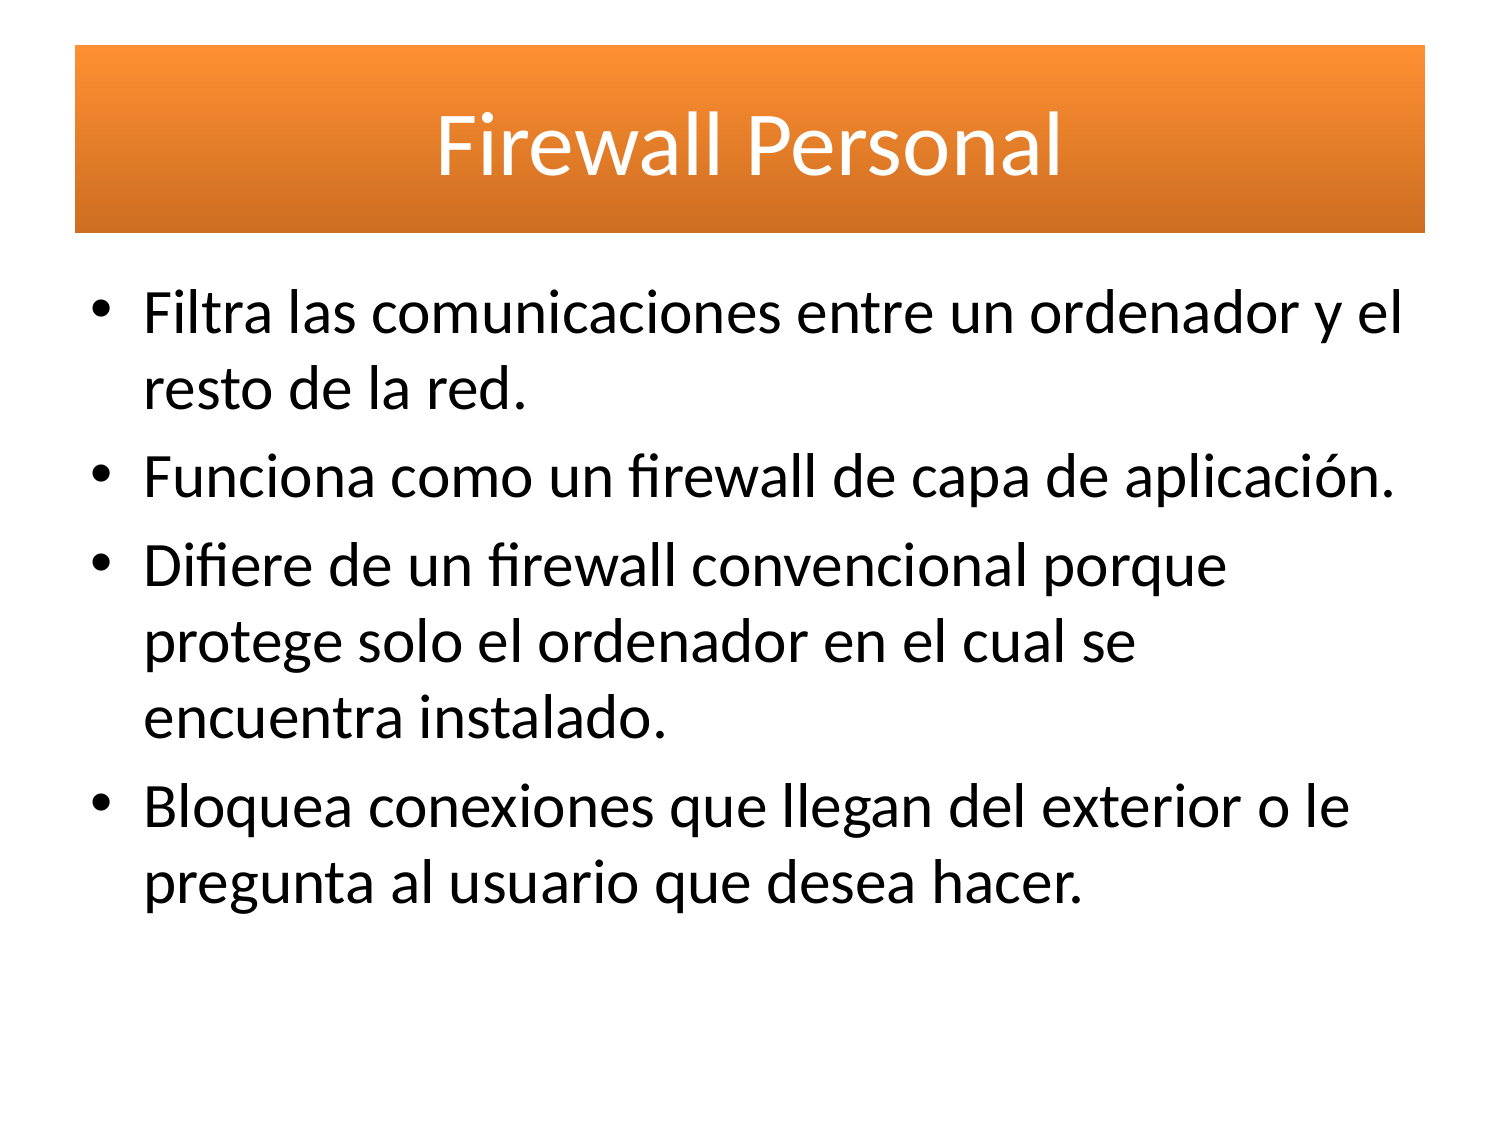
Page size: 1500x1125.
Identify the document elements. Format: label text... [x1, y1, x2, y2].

title Firewall Personal [75, 45, 1425, 233]
list Filtra las comunicaciones entre un ordenador y el resto de la red. Funciona como un firewall de capa de aplicación. Difiere de un firewall convencional porque protege solo el ordenador en el cual se encuentra instalado. Bloquea conexiones que llegan del exterior o le pregunta al usuario que desea hacer. [75, 262, 1425, 1005]
